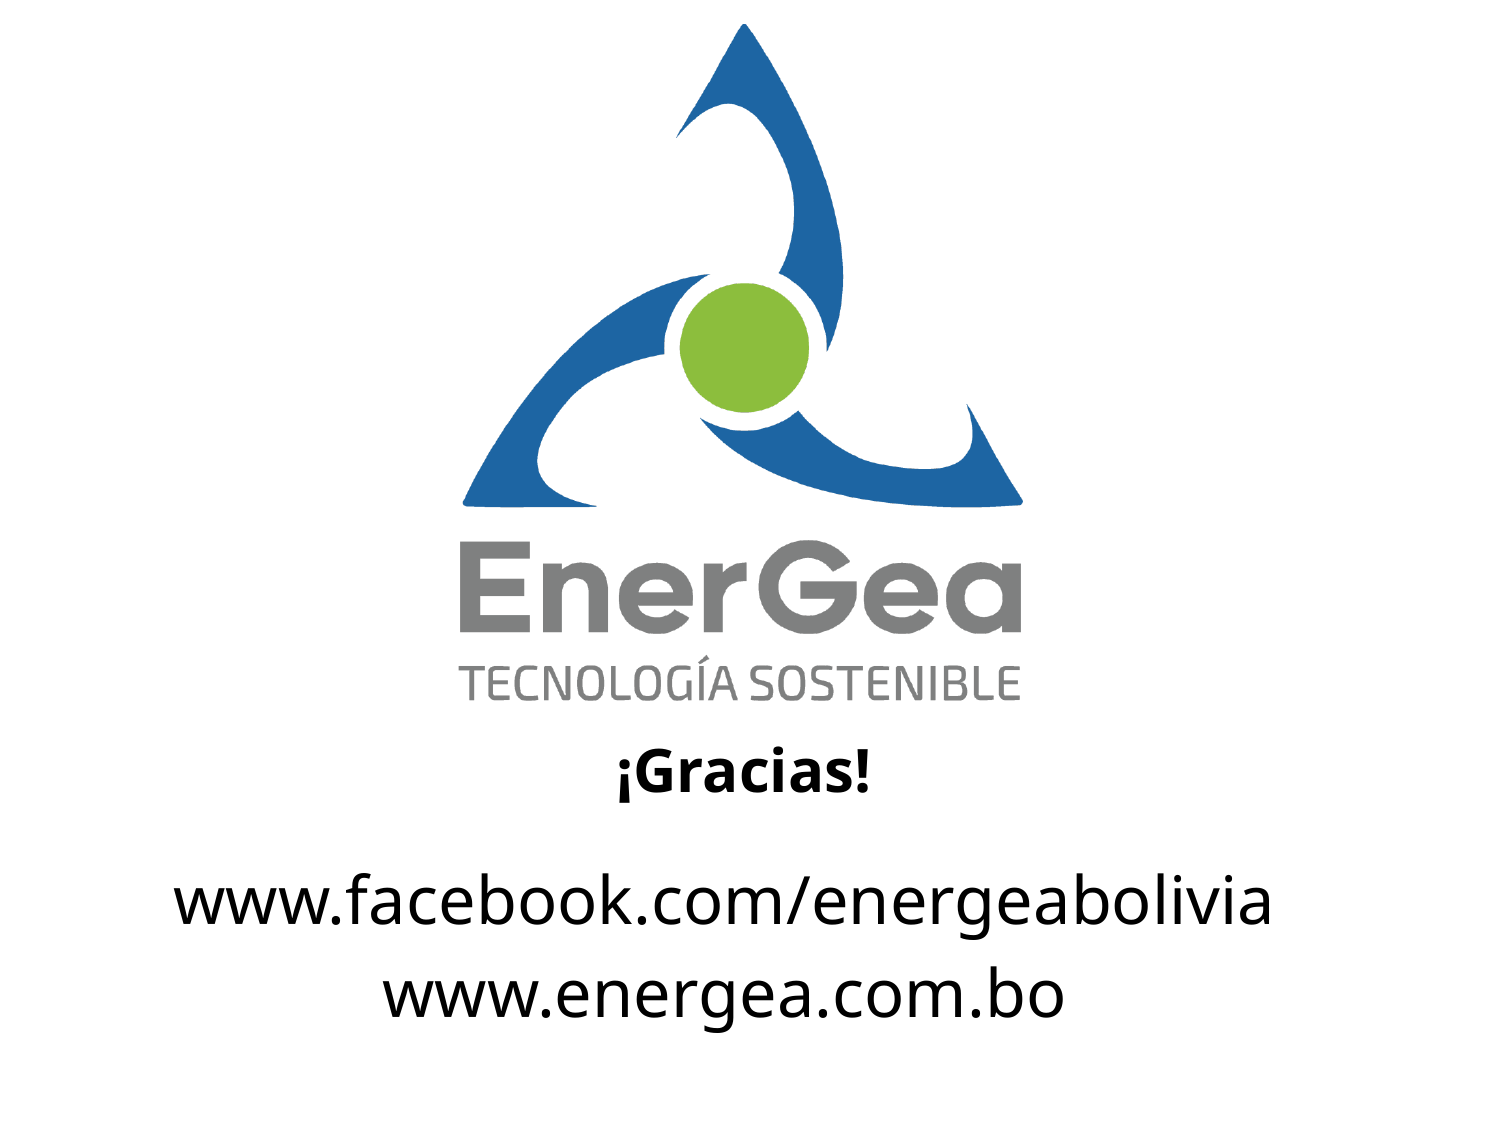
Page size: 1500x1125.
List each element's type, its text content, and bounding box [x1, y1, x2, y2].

text_box [1235, 835, 1477, 1102]
picture [449, 24, 1026, 713]
text_box www.facebook.com/energeabolivia www.energea.com.bo [49, 849, 1400, 1088]
text_box ¡Gracias! [425, 724, 1063, 813]
